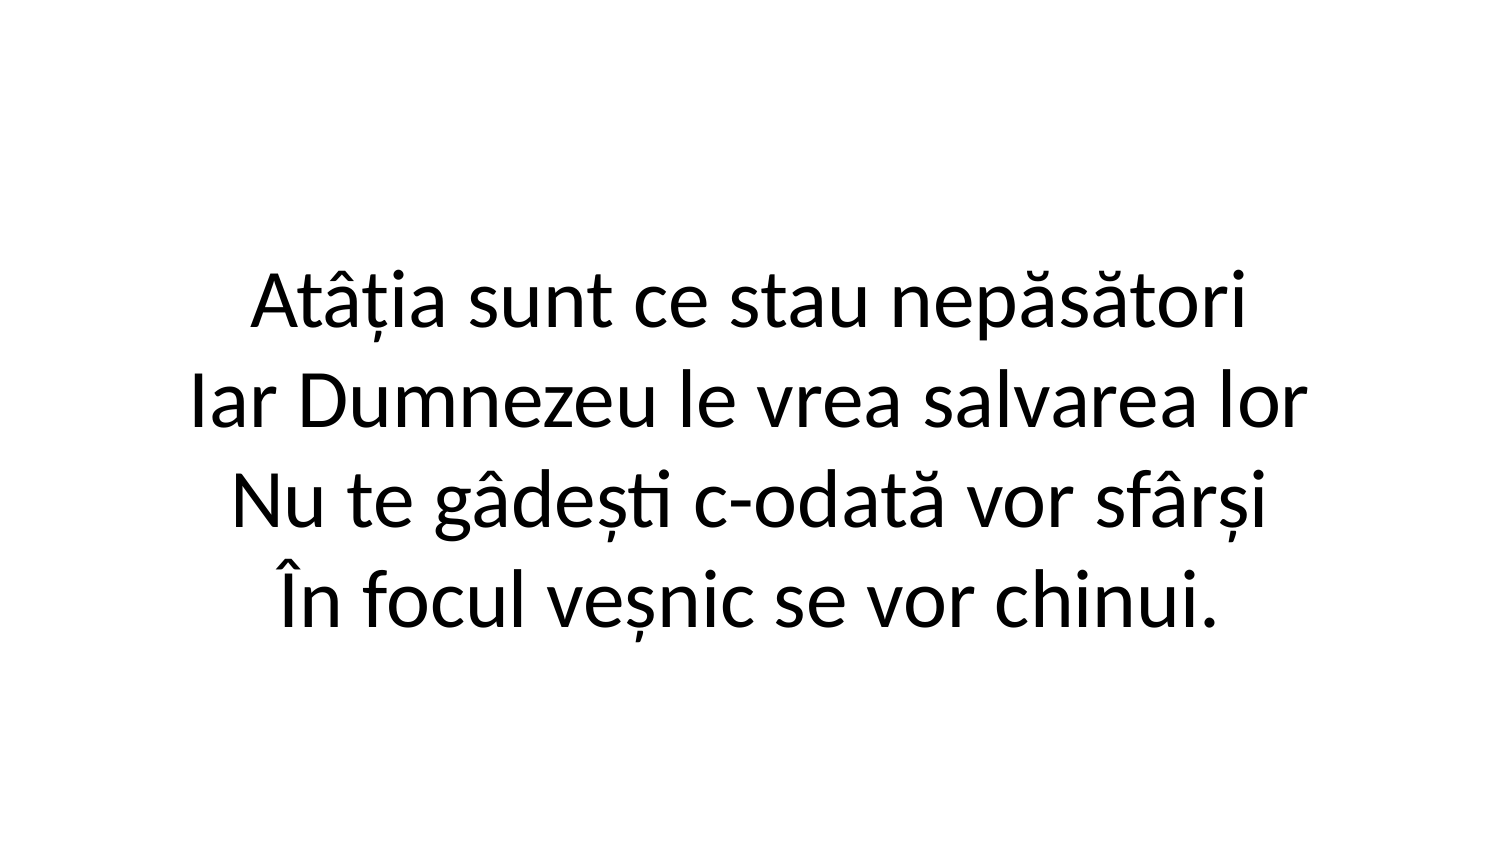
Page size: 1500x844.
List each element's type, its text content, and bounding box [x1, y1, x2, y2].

text_box Atâția sunt ce stau nepăsători Iar Dumnezeu le vrea salvarea lor Nu te gâdești c-odată vor sfârși În focul veșnic se vor chinui. [173, 192, 1327, 652]
